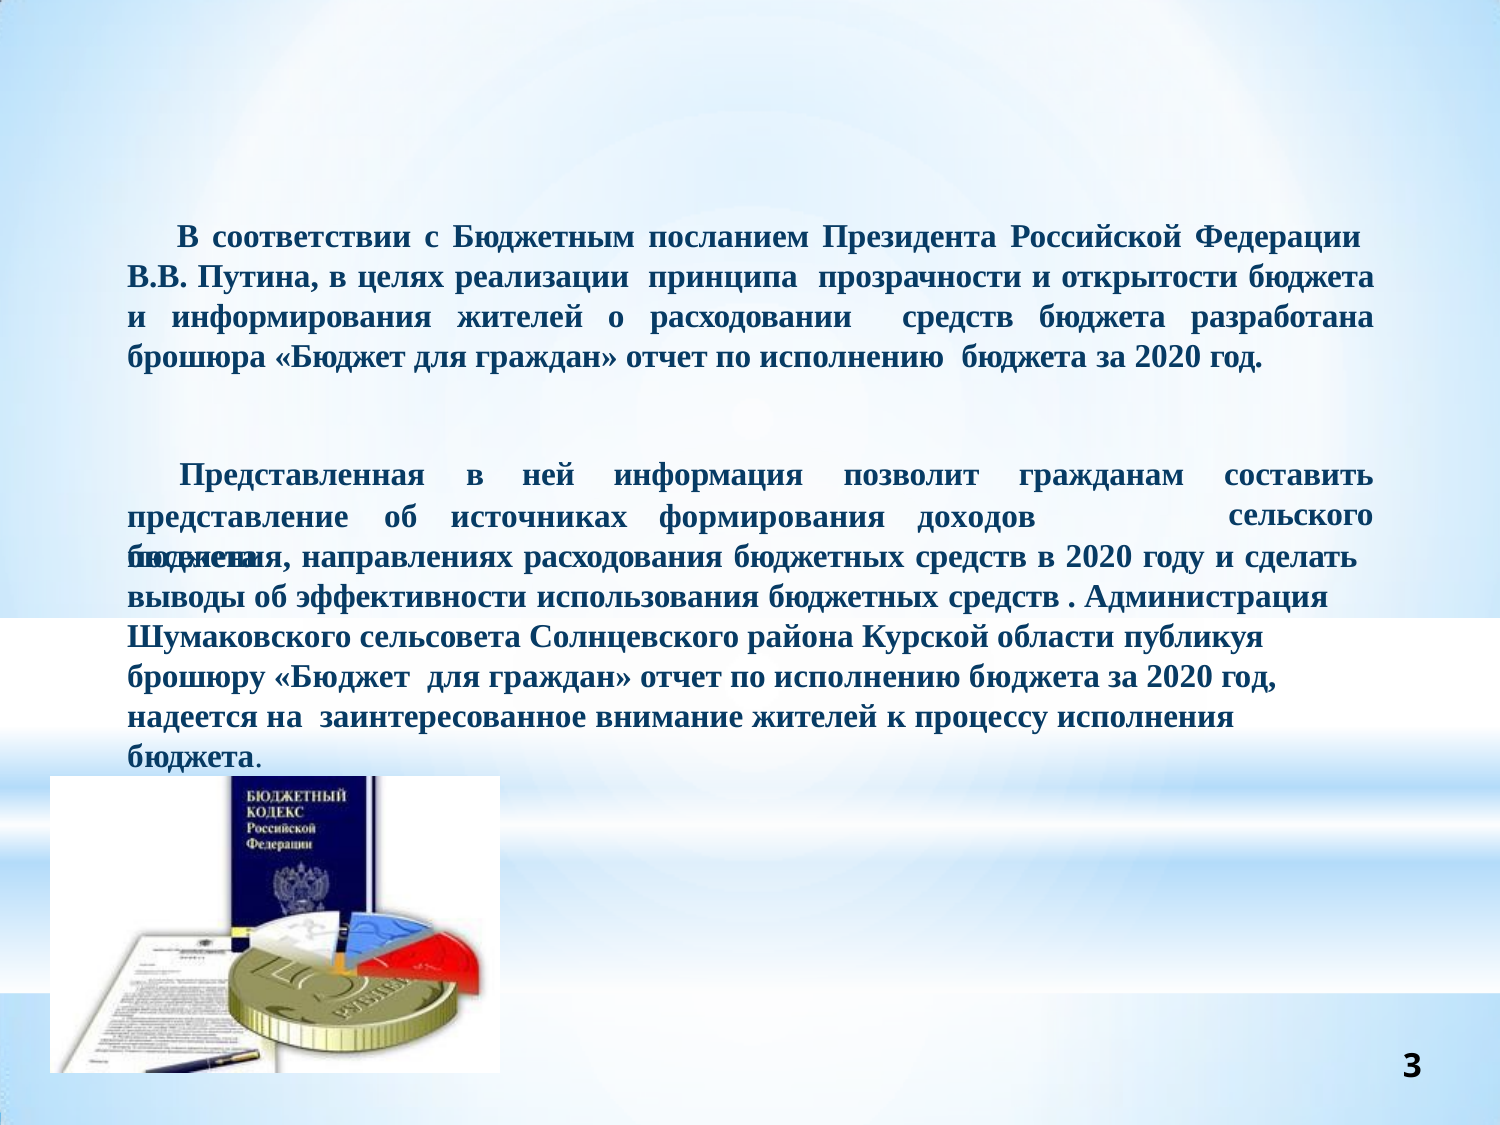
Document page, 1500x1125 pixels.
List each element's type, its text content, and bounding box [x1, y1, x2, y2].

picture [0, 0, 1500, 1125]
text_box Представленная в ней информация позволит гражданам составить сельского [125, 449, 1375, 532]
text_box В соответствии с Бюджетным посланием Президента Российской Федерации В.В. Путина, в целях реализации принципа прозрачности и открытости бюджета и информирования жителей о расходовании средств бюджета разработана брошюра «Бюджет для граждан» отчет по исполнению бюджета за 2020 год. [125, 212, 1376, 375]
text_box 3 [1400, 1042, 1425, 1085]
text_box поселения, направлениях расходования бюджетных средств в 2020 году и сделать выводы об эффективности использования бюджетных средств . Администрация Шумаковского сельсовета Солнцевского района Курской области публикуя брошюру «Бюджет для граждан» отчет по исполнению бюджета за 2020 год, надеется на заинтересованное внимание жителей к процессу исполнения бюджета. [125, 532, 1376, 775]
